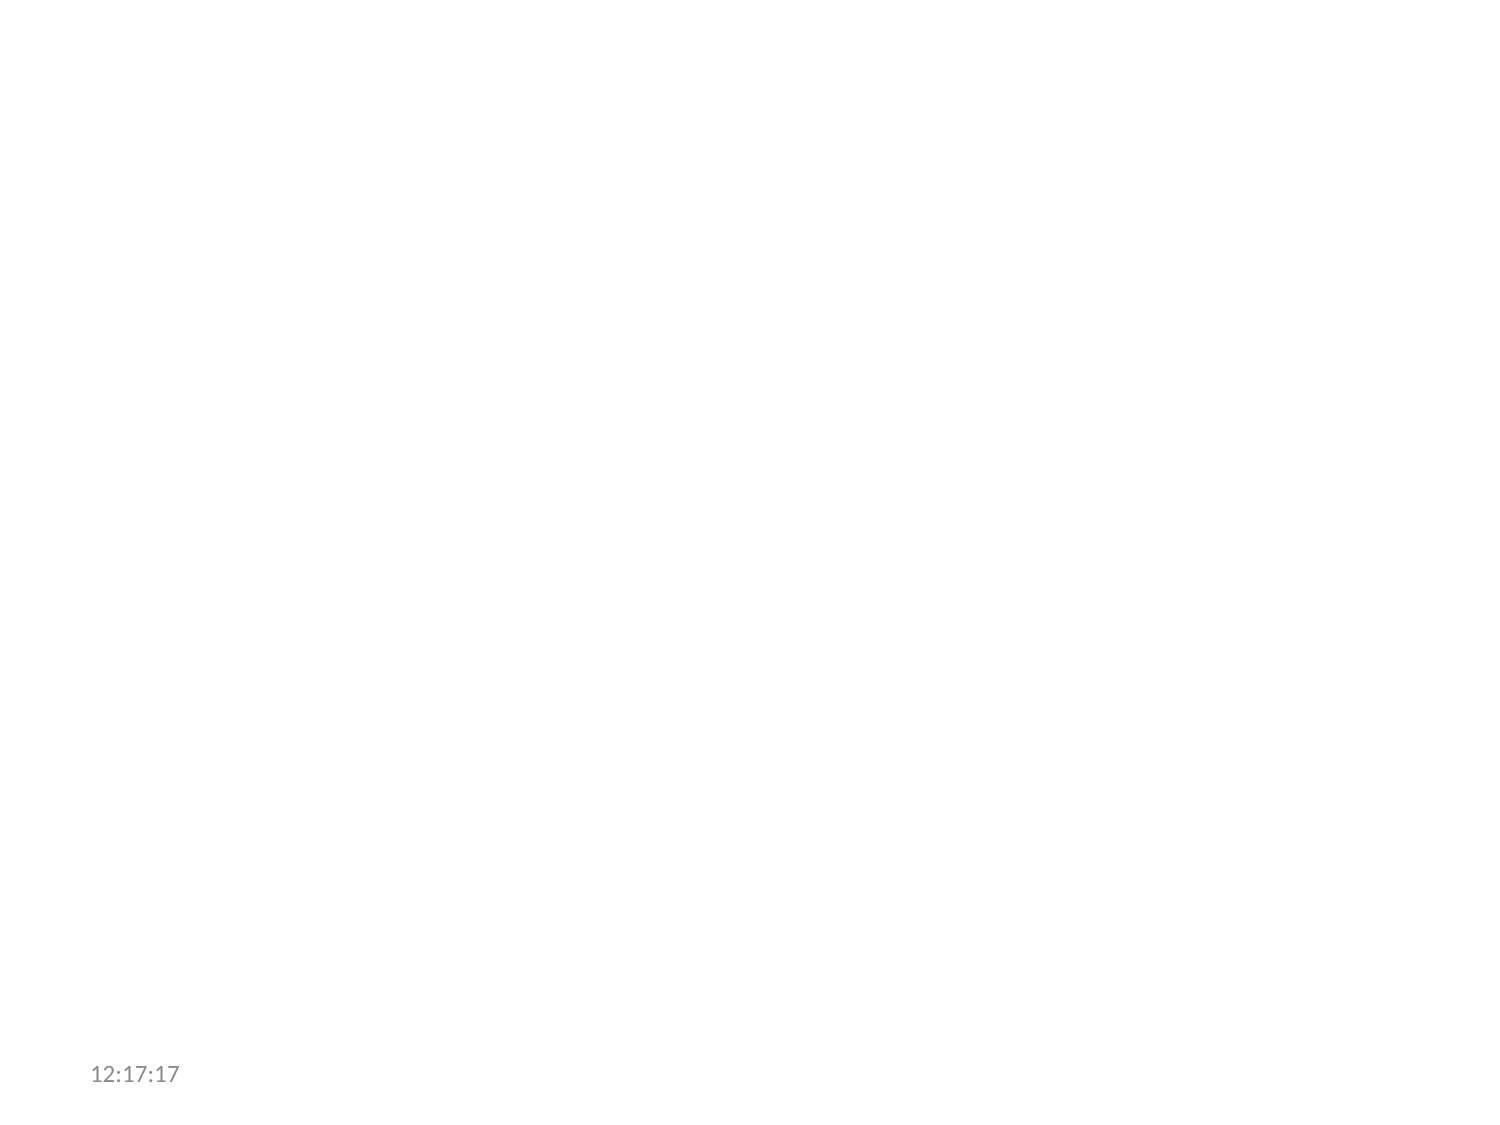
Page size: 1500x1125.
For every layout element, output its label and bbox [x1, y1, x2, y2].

slide_number [75, 1042, 425, 1103]
